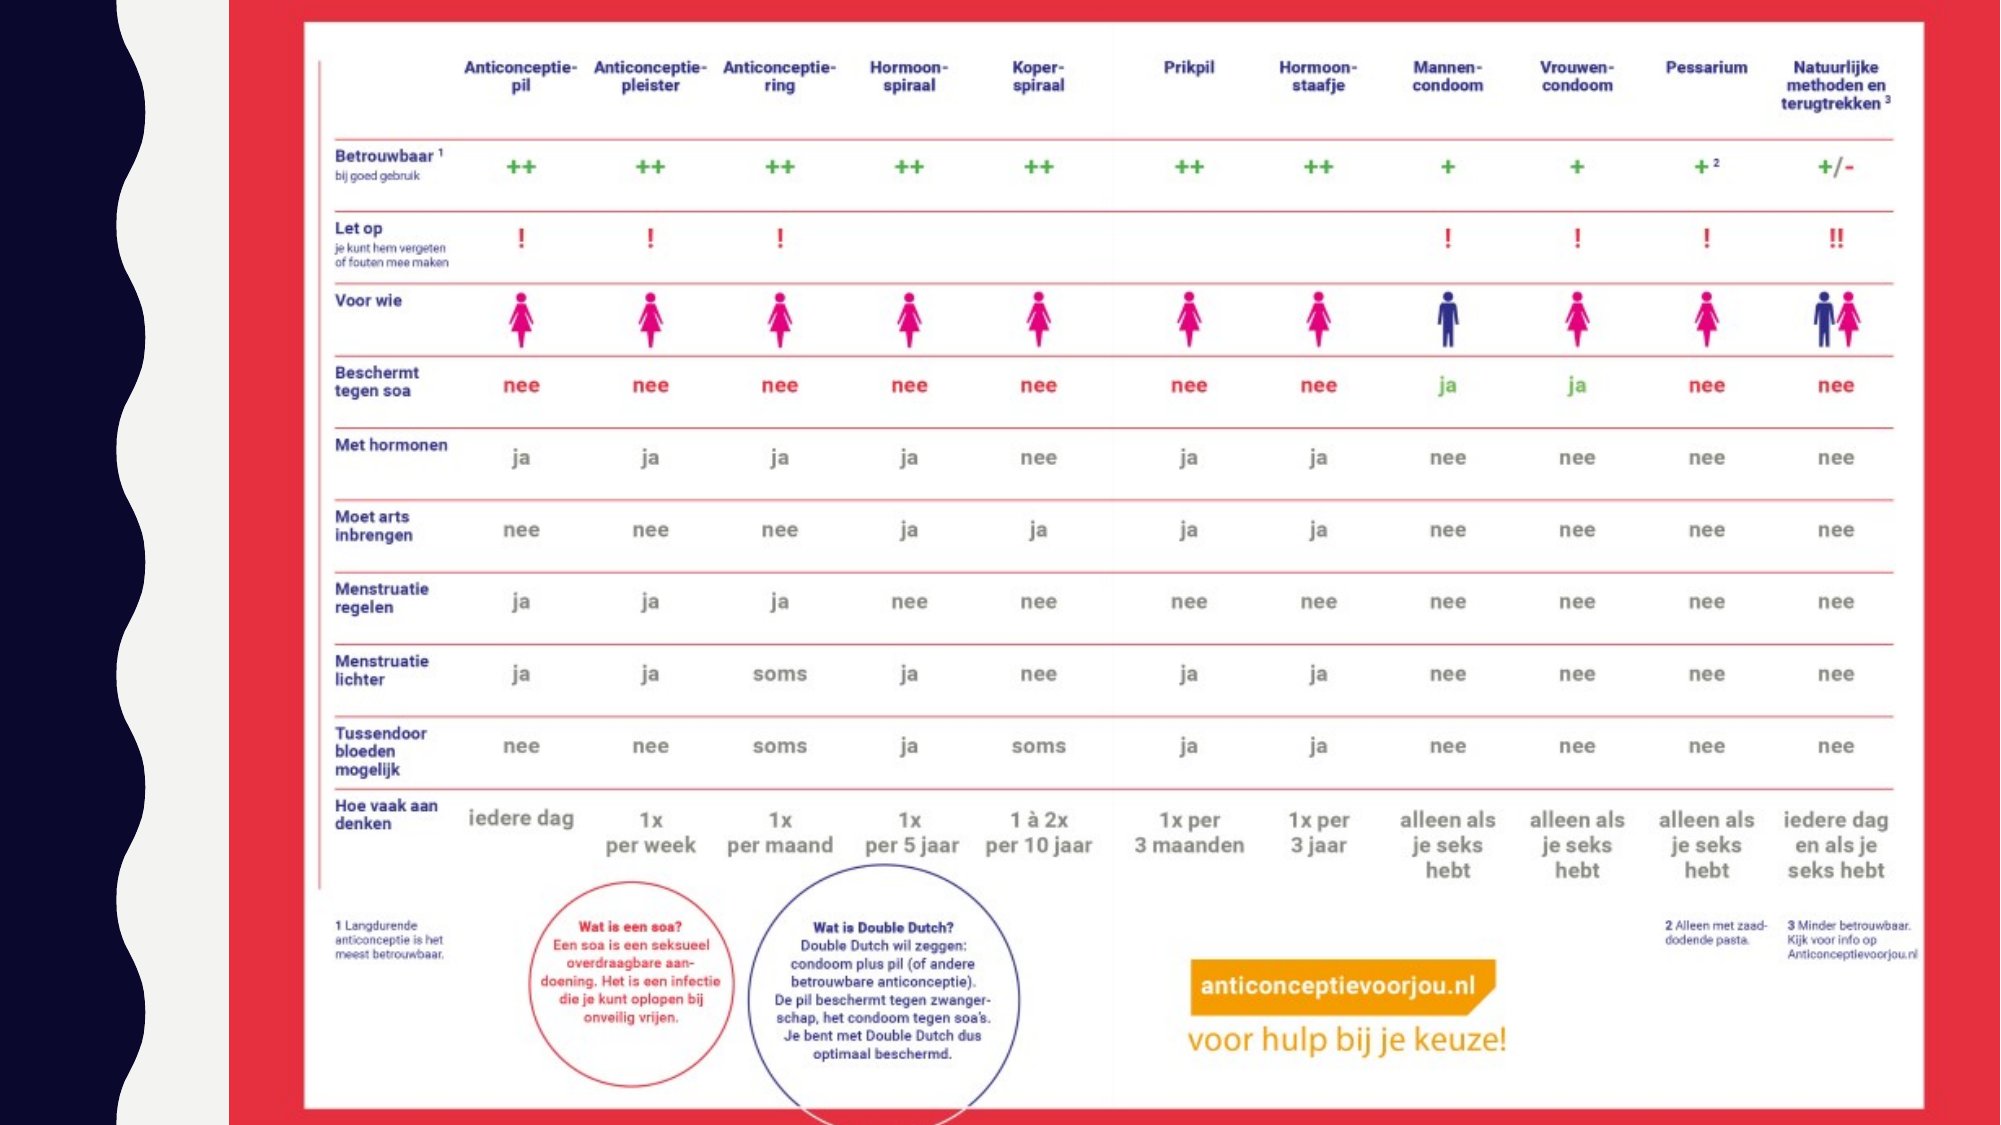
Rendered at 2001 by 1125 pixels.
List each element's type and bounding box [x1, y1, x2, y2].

list [229, 0, 2000, 1125]
